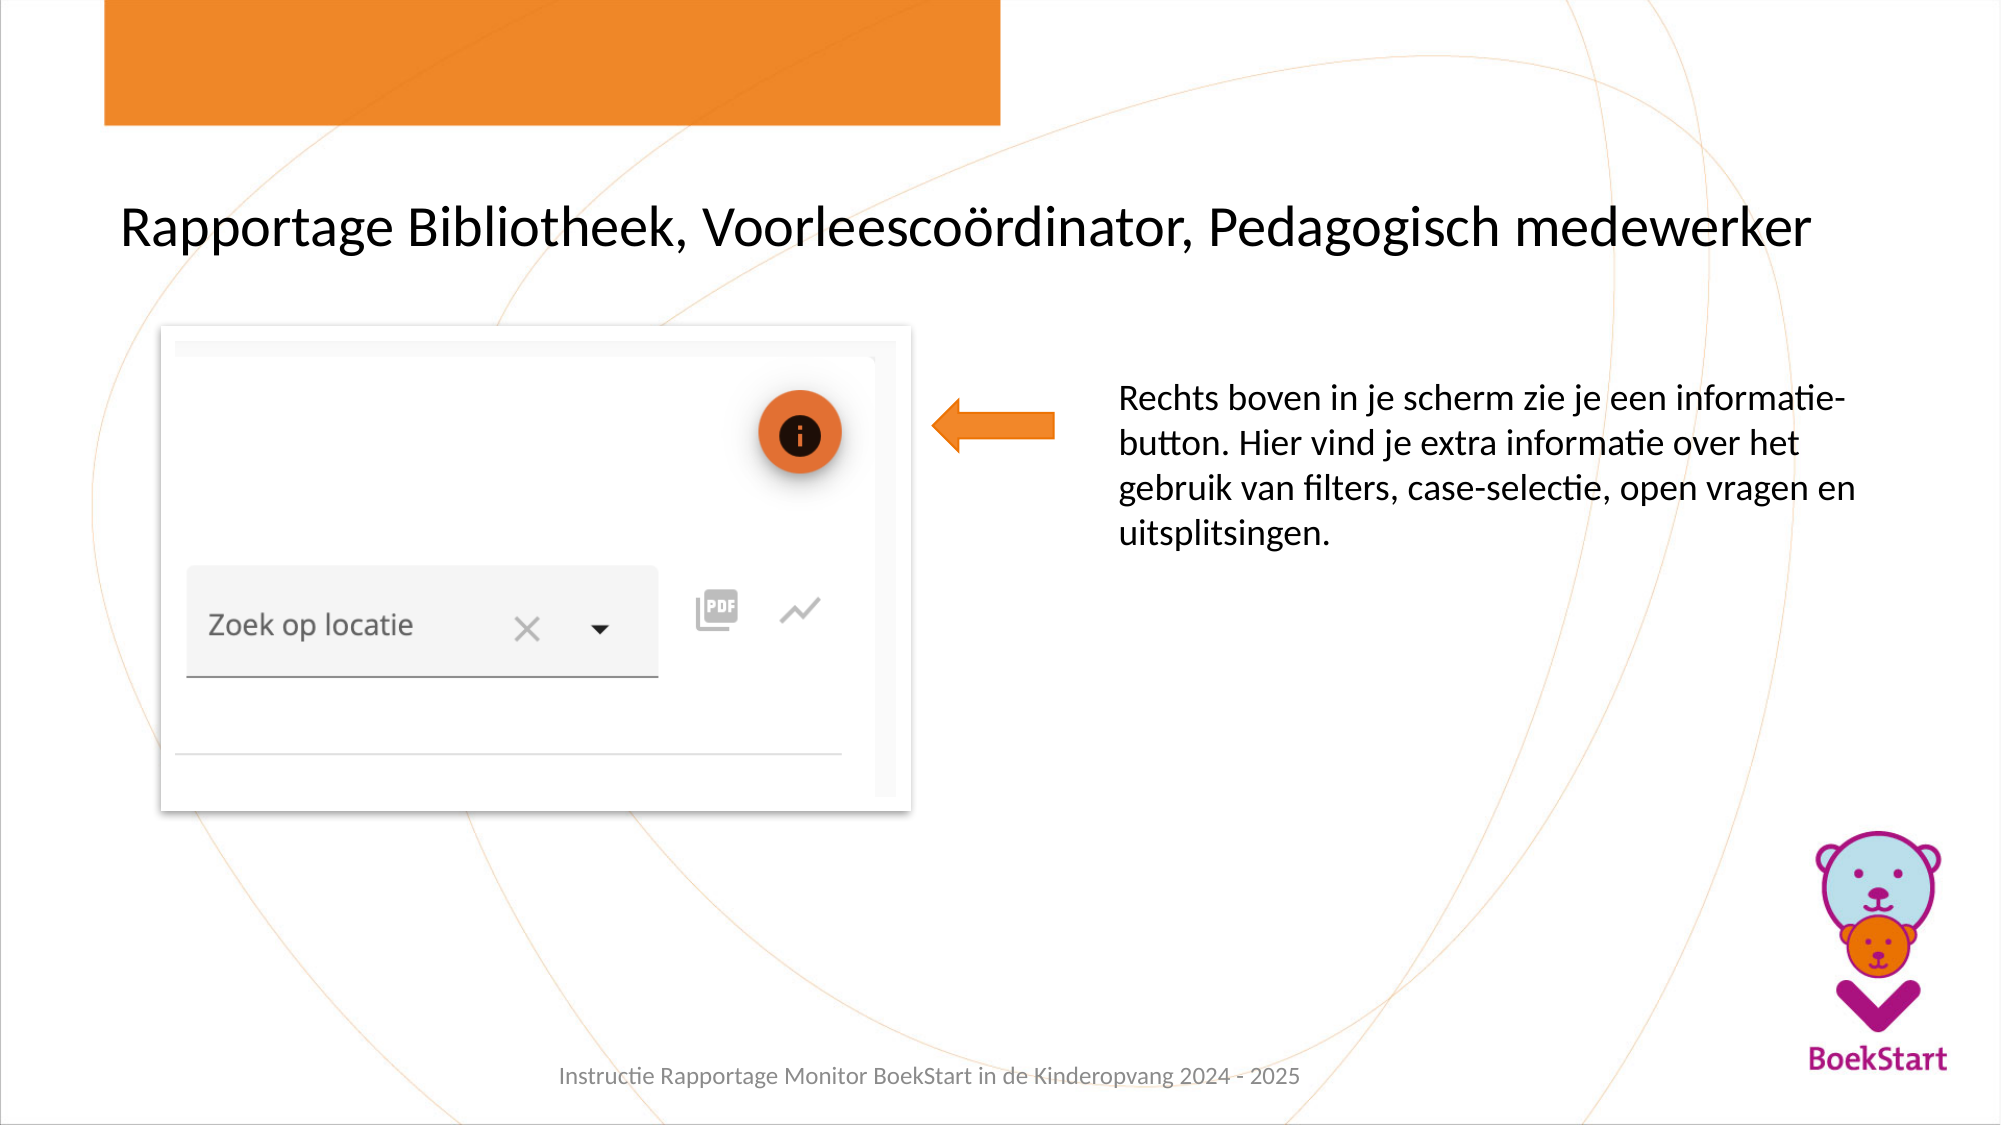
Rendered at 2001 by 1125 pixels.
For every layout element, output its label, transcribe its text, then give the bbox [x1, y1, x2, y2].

picture [0, 0, 2001, 1125]
footer Instructie Rapportage Monitor BoekStart in de Kinderopvang 2024 - 2025 [486, 1044, 1386, 1105]
text_box [931, 397, 1055, 454]
title Rapportage Bibliotheek, Voorleescoördinator, Pedagogisch medewerker [105, 158, 1863, 297]
text_box Rechts boven in je scherm zie je een informatie-button. Hier vind je extra informatie over het gebruik van filters, case-selectie, open vragen en uitsplitsingen. [1103, 365, 1882, 561]
